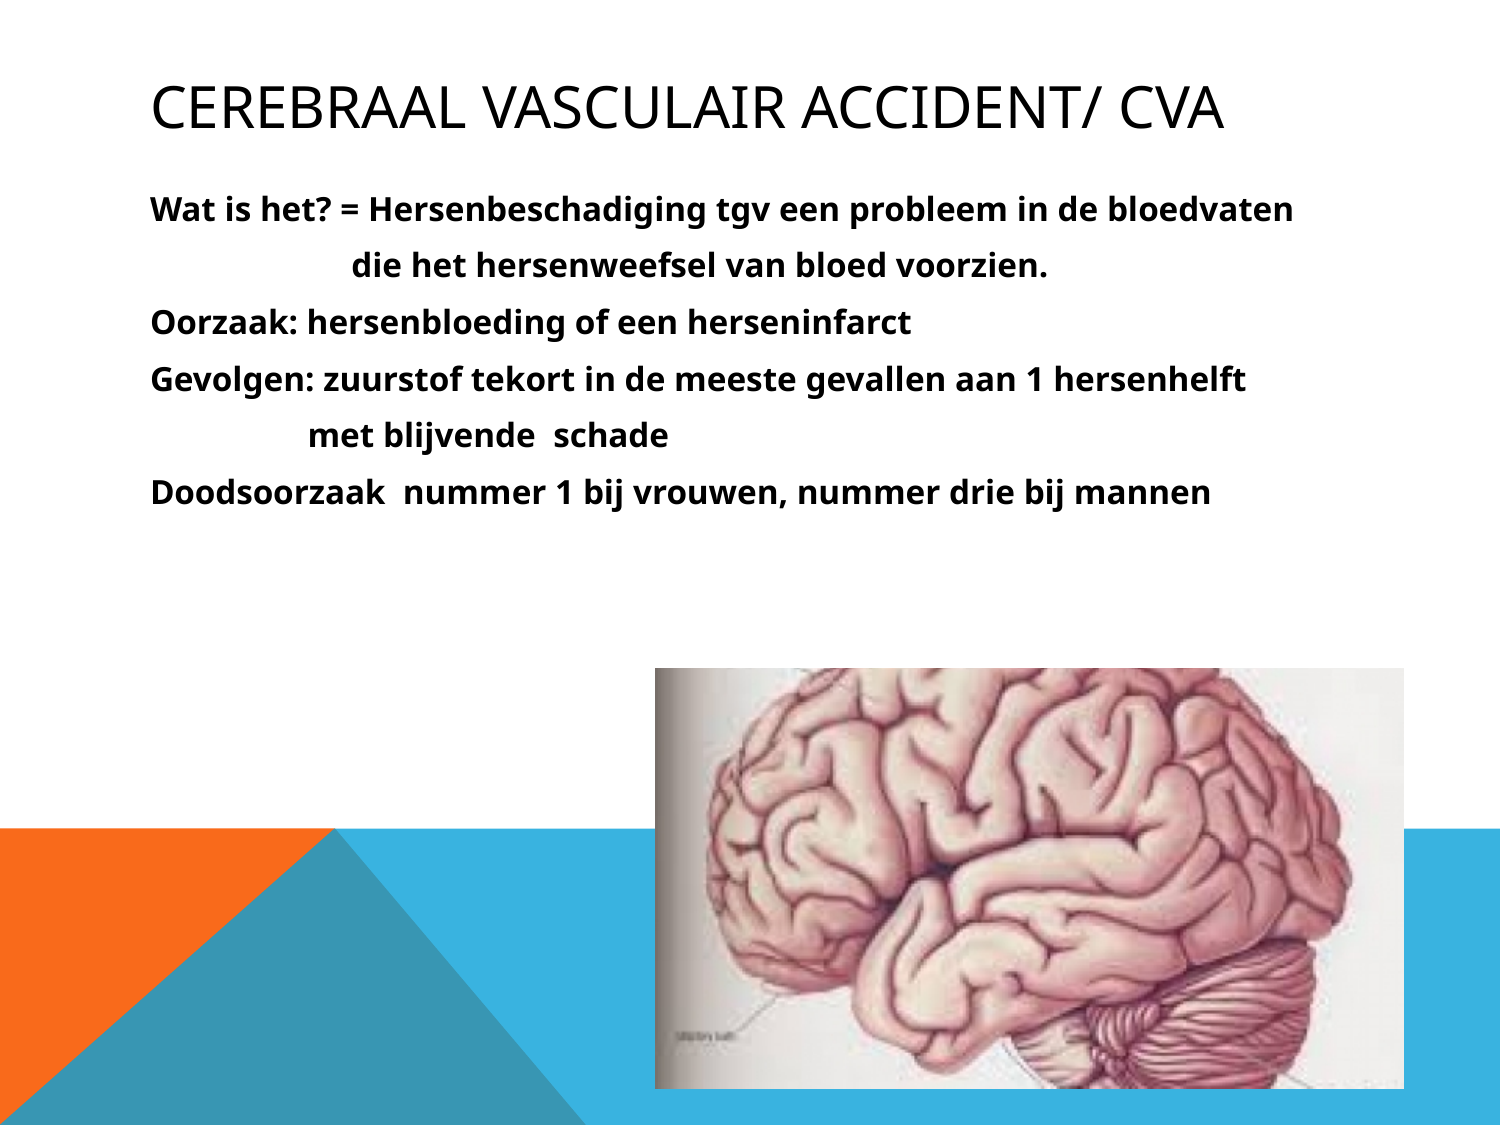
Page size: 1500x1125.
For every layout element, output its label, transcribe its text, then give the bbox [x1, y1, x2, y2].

title Cerebraal Vasculair Accident/ CVA [135, 60, 1369, 150]
picture [655, 668, 1405, 1090]
list Wat is het? = Hersenbeschadiging tgv een probleem in de bloedvaten die het hersenweefsel van bloed voorzien. Oorzaak: hersenbloeding of een herseninfarct Gevolgen: zuurstof tekort in de meeste gevallen aan 1 hersenhelft met blijvende schade Doodsoorzaak nummer 1 bij vrouwen, nummer drie bij mannen [135, 180, 1369, 768]
